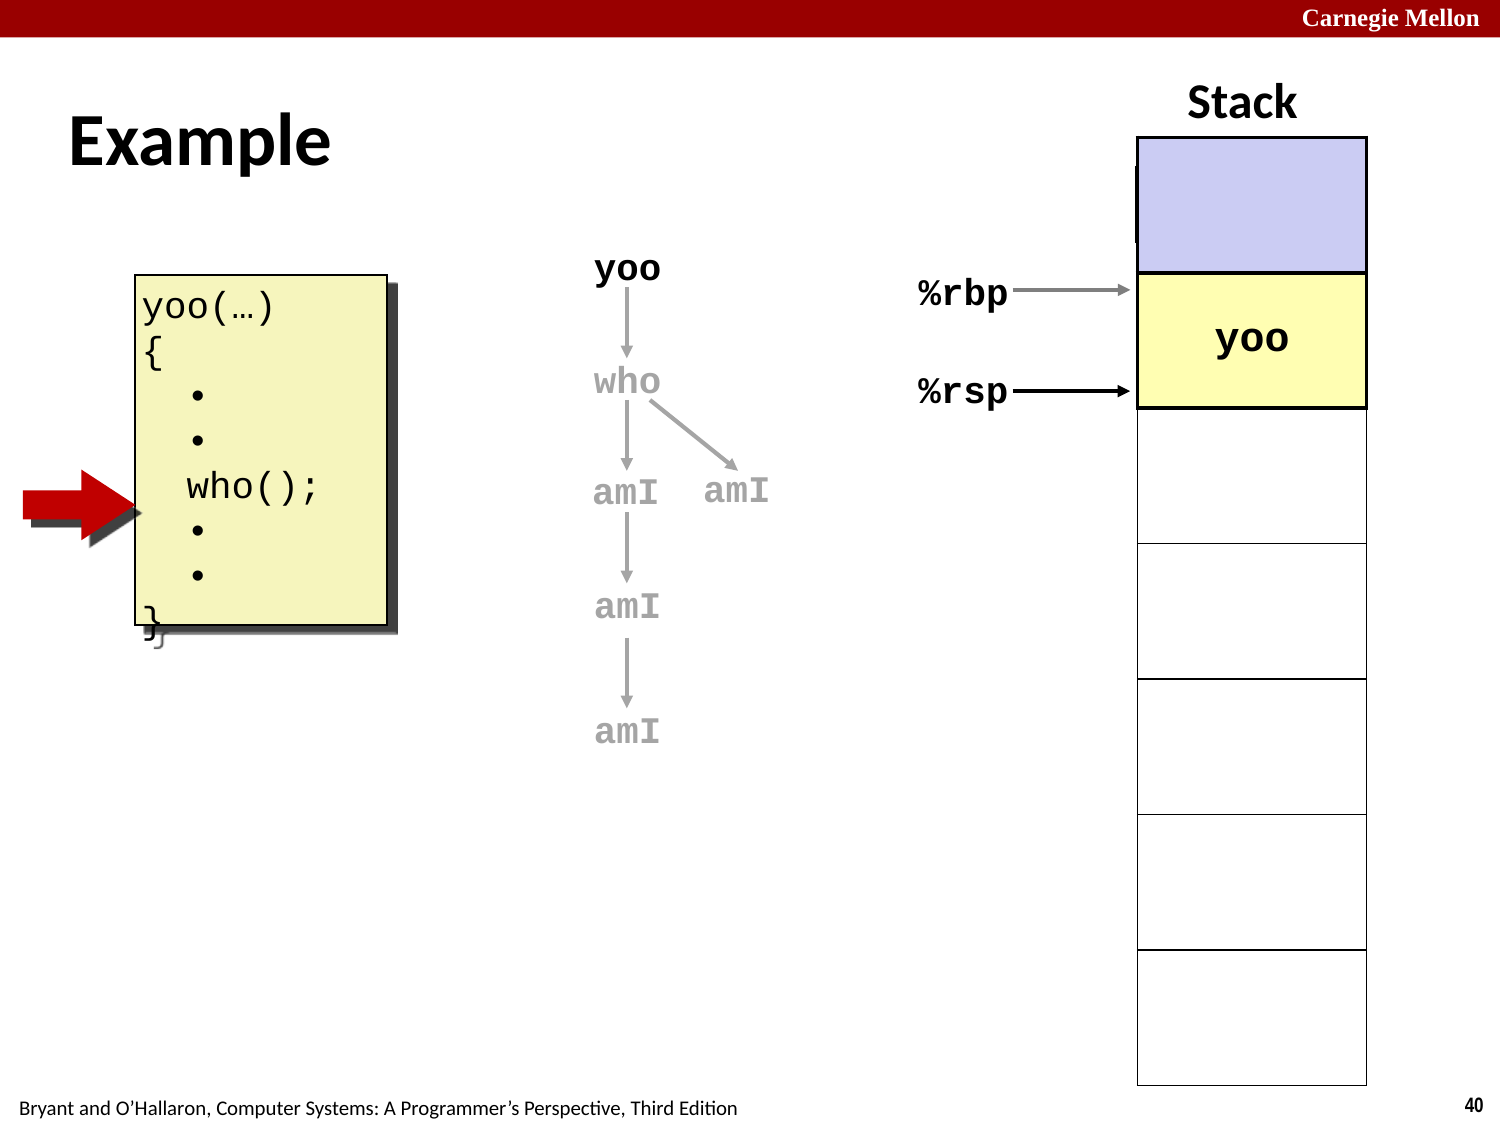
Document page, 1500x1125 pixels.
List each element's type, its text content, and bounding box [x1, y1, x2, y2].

title Example [62, 41, 1438, 230]
text_box amI [576, 575, 679, 630]
text_box Stack [1180, 62, 1305, 136]
text_box amI [574, 460, 677, 515]
text_box [22, 469, 136, 541]
text_box amI [685, 458, 788, 513]
text_box who [576, 350, 679, 405]
table_cell [1138, 815, 1366, 949]
table_cell yoo [1139, 275, 1365, 406]
table_cell [1138, 951, 1366, 1085]
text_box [649, 399, 739, 471]
table_cell [1138, 680, 1366, 814]
text_box amI [576, 699, 679, 755]
table_cell [1138, 410, 1366, 543]
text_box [885, 260, 1131, 414]
table_cell [1138, 544, 1366, 678]
text_box yoo(…) { • • who(); • • } [135, 275, 388, 625]
text_box yoo [576, 237, 679, 292]
table_header [1139, 139, 1365, 271]
